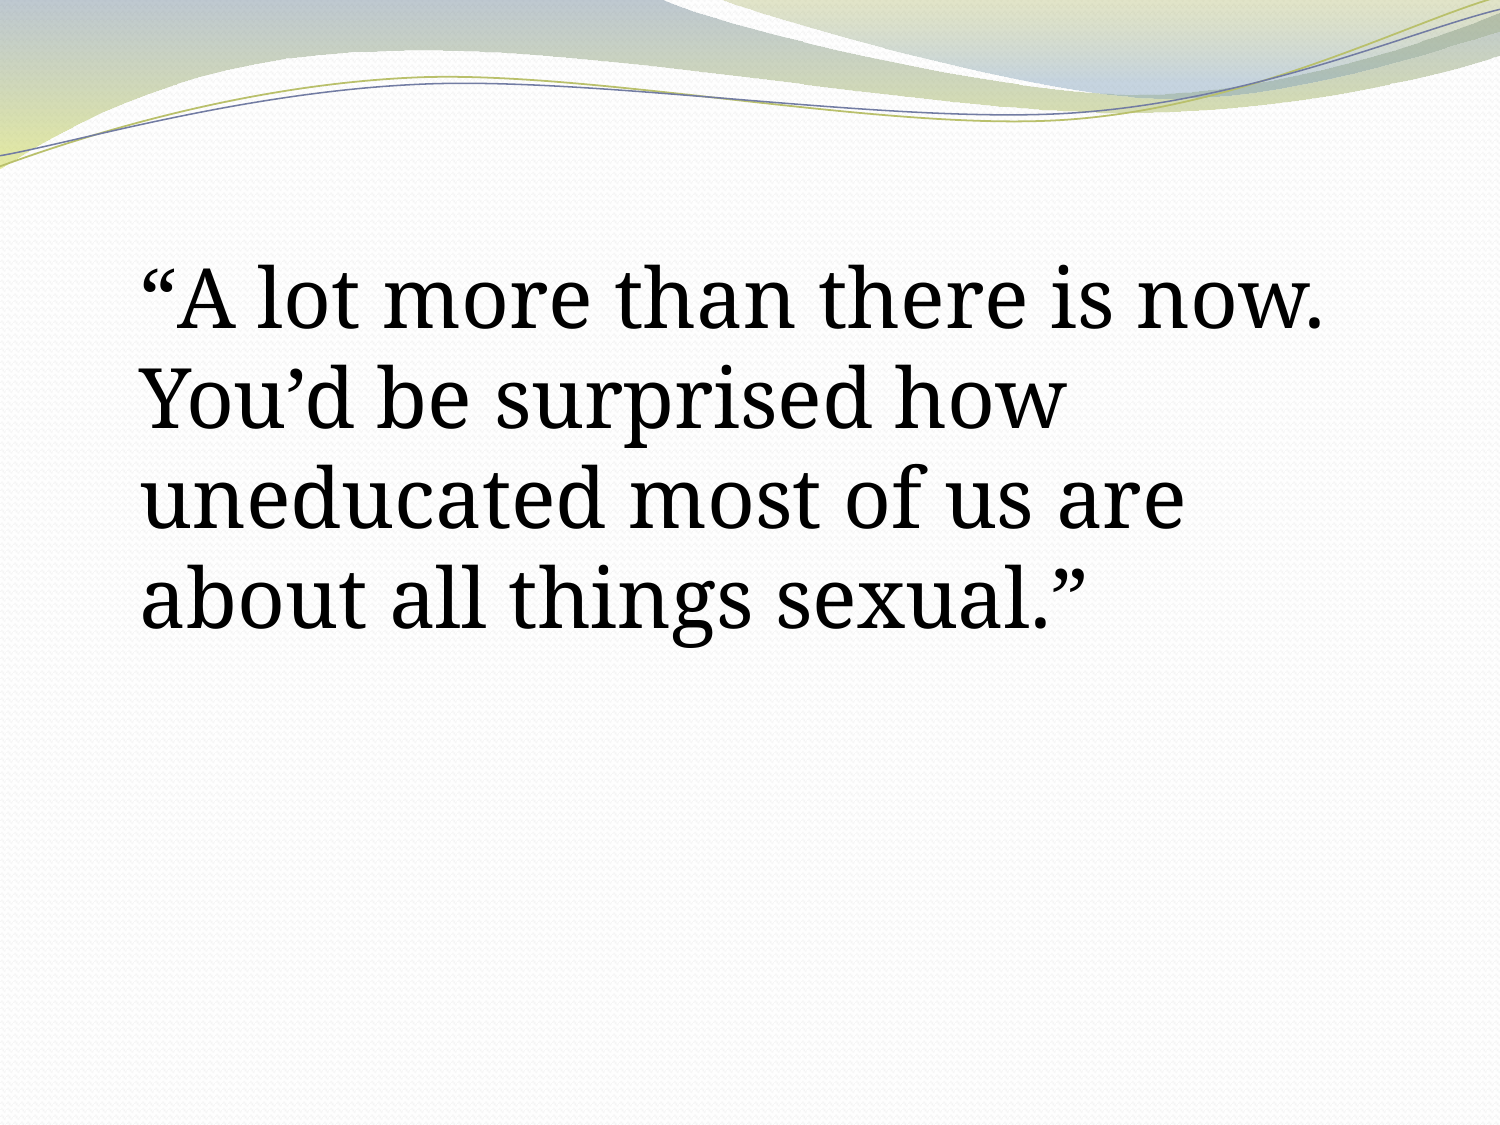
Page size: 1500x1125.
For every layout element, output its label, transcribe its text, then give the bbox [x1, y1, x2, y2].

text_box “A lot more than there is now. You’d be surprised how uneducated most of us are about all things sexual.” [125, 237, 1363, 653]
